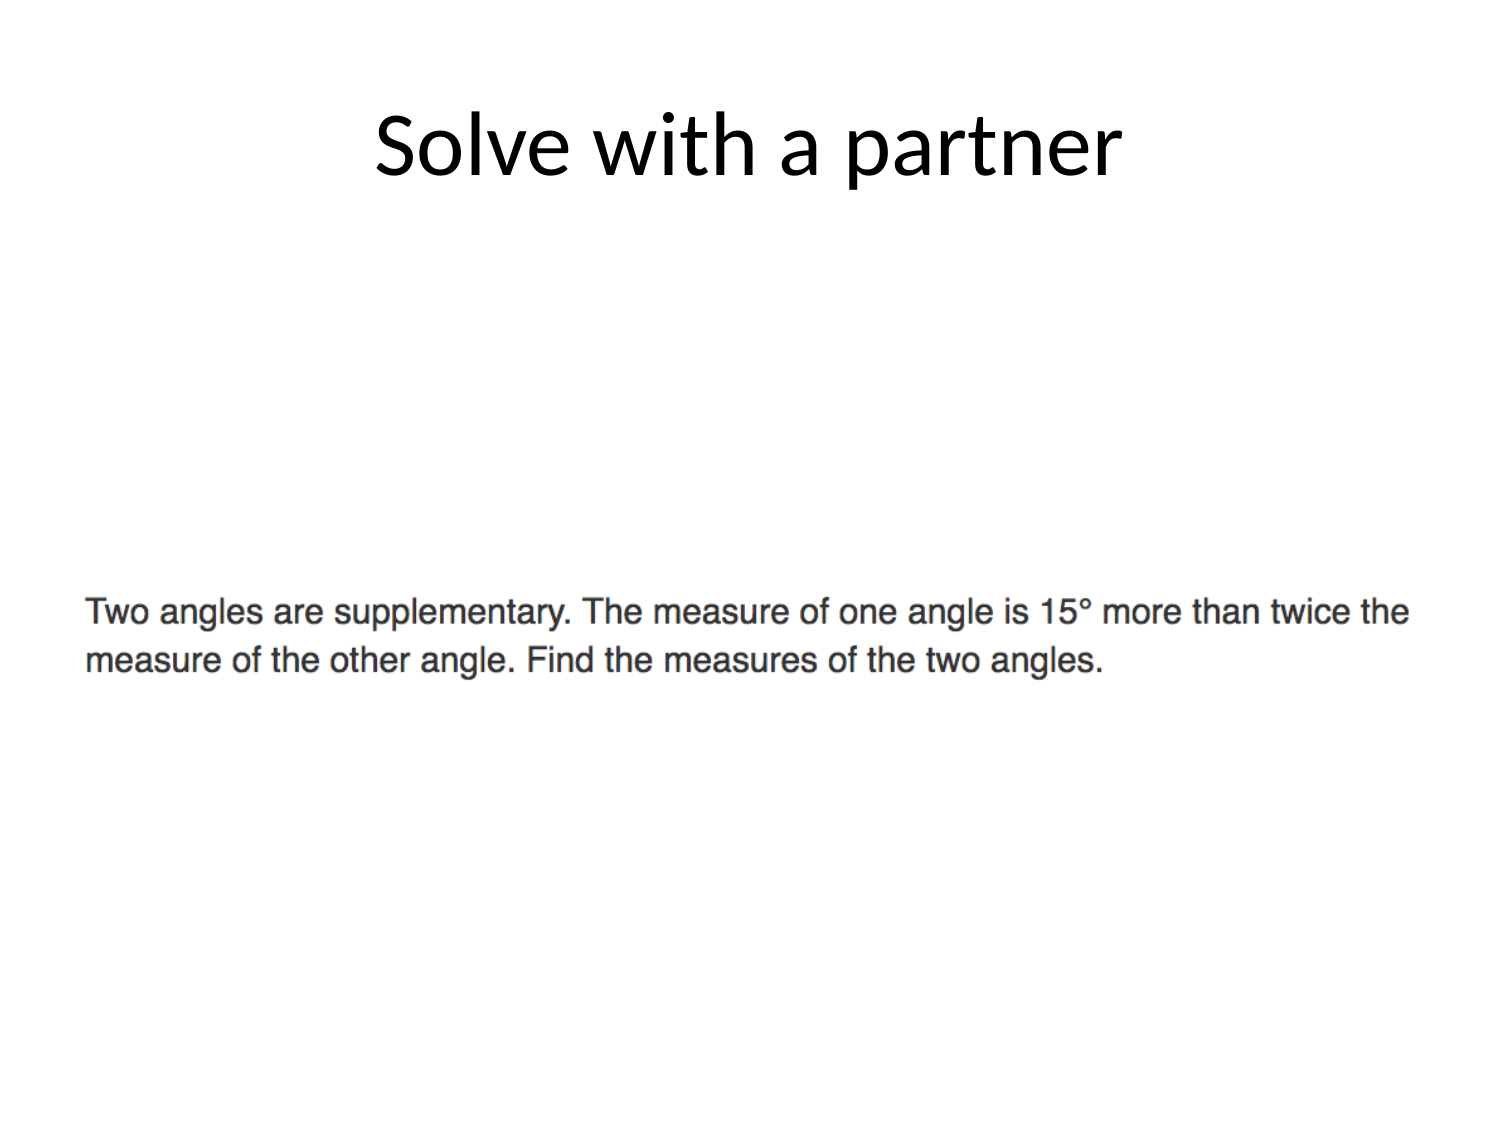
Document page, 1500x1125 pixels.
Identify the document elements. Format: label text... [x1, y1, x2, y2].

title Solve with a partner [75, 45, 1425, 233]
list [74, 262, 1426, 1006]
